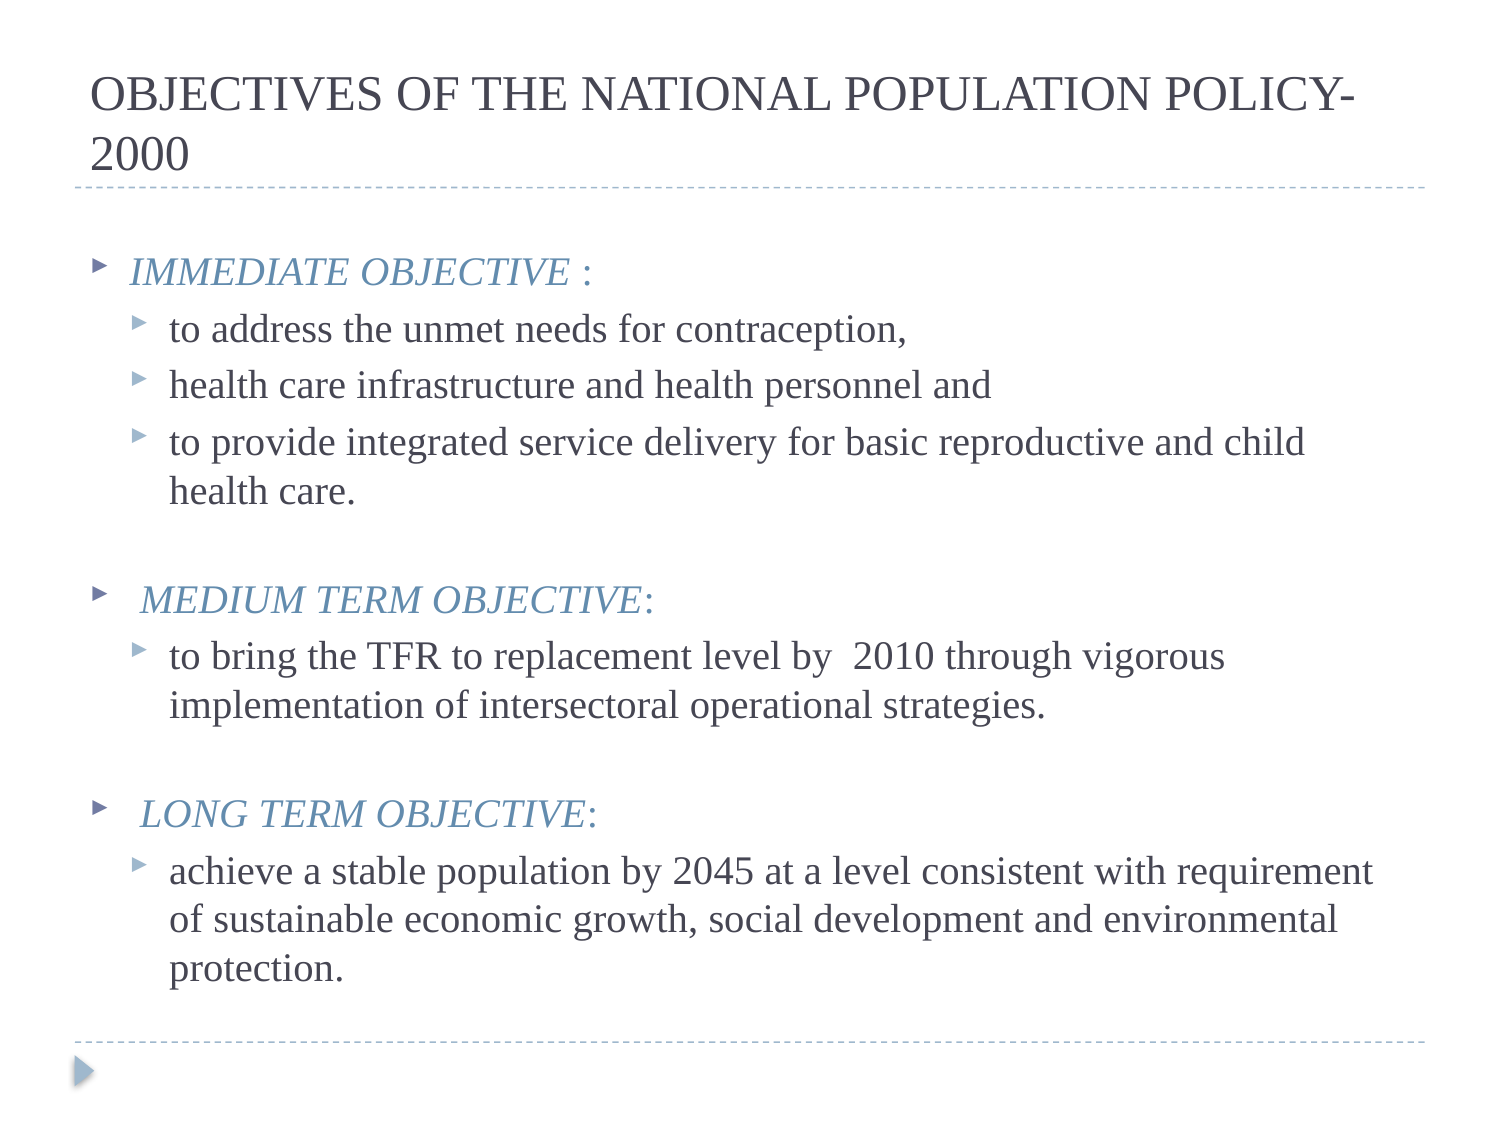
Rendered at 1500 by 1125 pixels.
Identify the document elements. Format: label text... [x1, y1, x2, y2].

title OBJECTIVES OF THE NATIONAL POPULATION POLICY-2000 [75, 24, 1425, 188]
list IMMEDIATE OBJECTIVE : to address the unmet needs for contraception, health care infrastructure and health personnel and to provide integrated service delivery for basic reproductive and child health care. MEDIUM TERM OBJECTIVE: to bring the TFR to replacement level by 2010 through vigorous implementation of intersectoral operational strategies. LONG TERM OBJECTIVE: achieve a stable population by 2045 at a level consistent with requirement of sustainable economic growth, social development and environmental protection. [75, 237, 1425, 1005]
